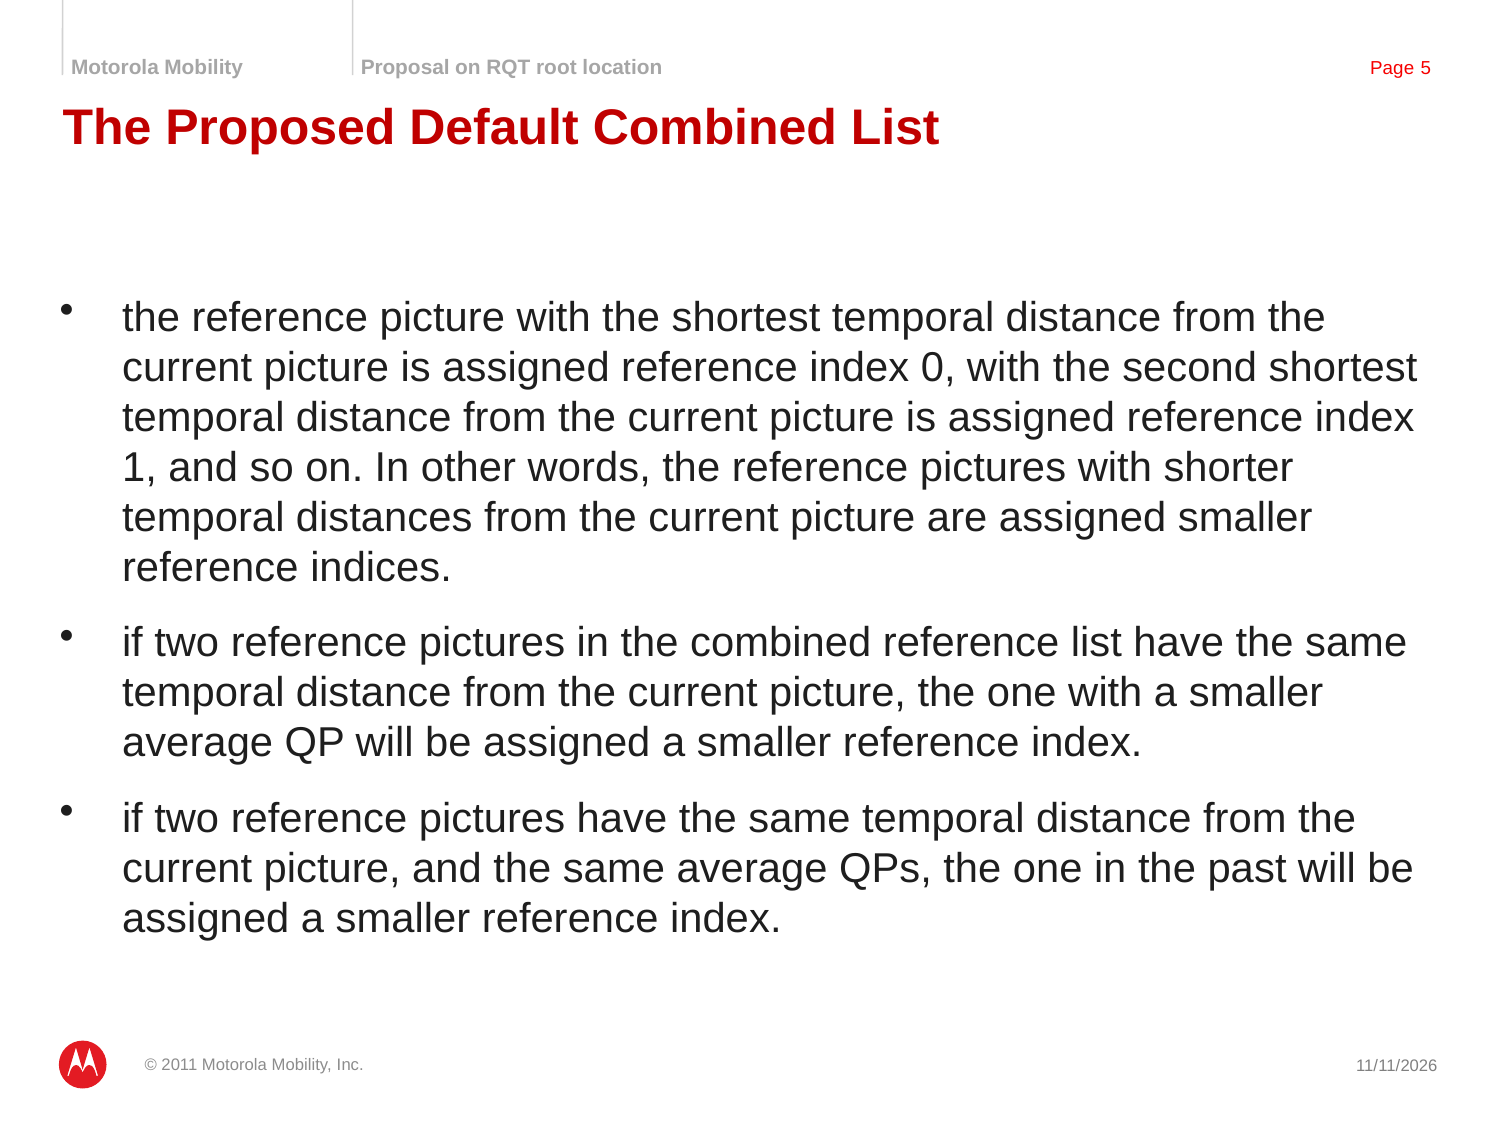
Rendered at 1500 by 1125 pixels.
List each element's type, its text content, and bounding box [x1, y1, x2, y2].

title The Proposed Default Combined List [62, 78, 1439, 215]
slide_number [1347, 1043, 1447, 1087]
list the reference picture with the shortest temporal distance from the current picture is assigned reference index 0, with the second shortest temporal distance from the current picture is assigned reference index 1, and so on. In other words, the reference pictures with shorter temporal distances from the current picture are assigned smaller reference indices. if two reference pictures in the combined reference list have the same temporal distance from the current picture, the one with a smaller average QP will be assigned a smaller reference index. if two reference pictures have the same temporal distance from the current picture, and the same average QPs, the one in the past will be assigned a smaller reference index. [59, 289, 1436, 936]
footer © 2011 Motorola Mobility, Inc. [129, 1041, 605, 1086]
